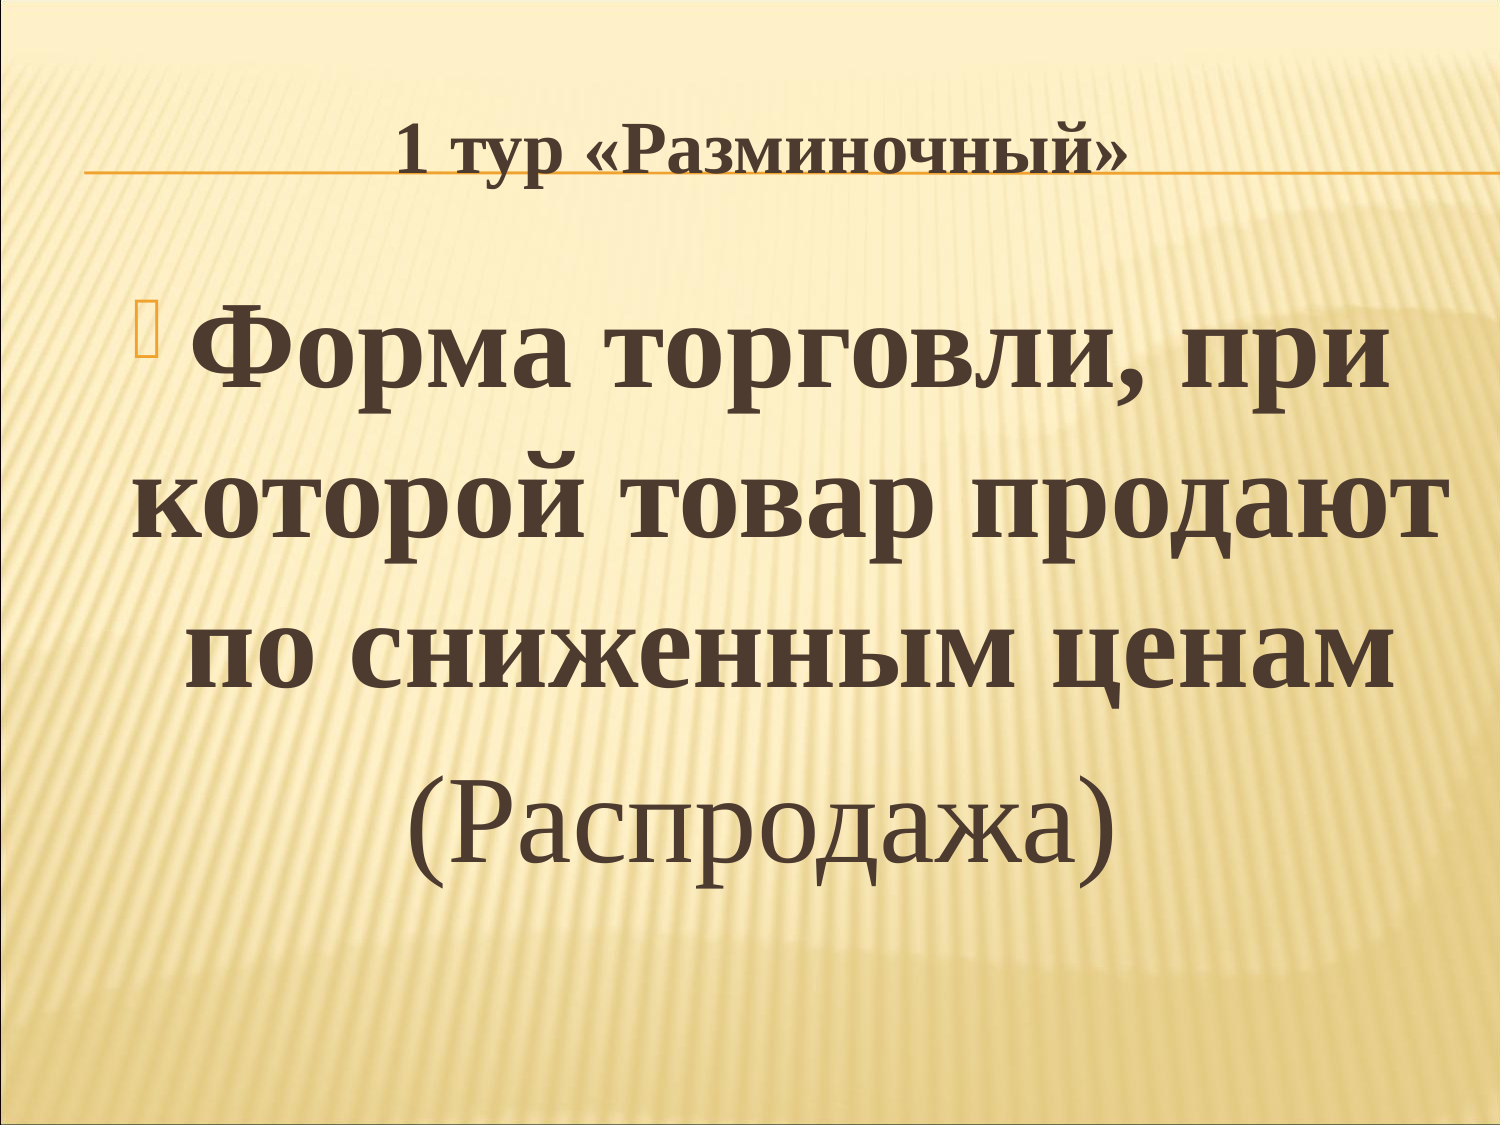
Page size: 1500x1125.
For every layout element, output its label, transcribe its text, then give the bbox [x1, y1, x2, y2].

list Форма торговли, при которой товар продают по сниженным ценам (Распродажа) [50, 254, 1475, 998]
picture [0, 0, 1500, 1125]
title 1 тур «Разминочный» [50, 75, 1475, 213]
